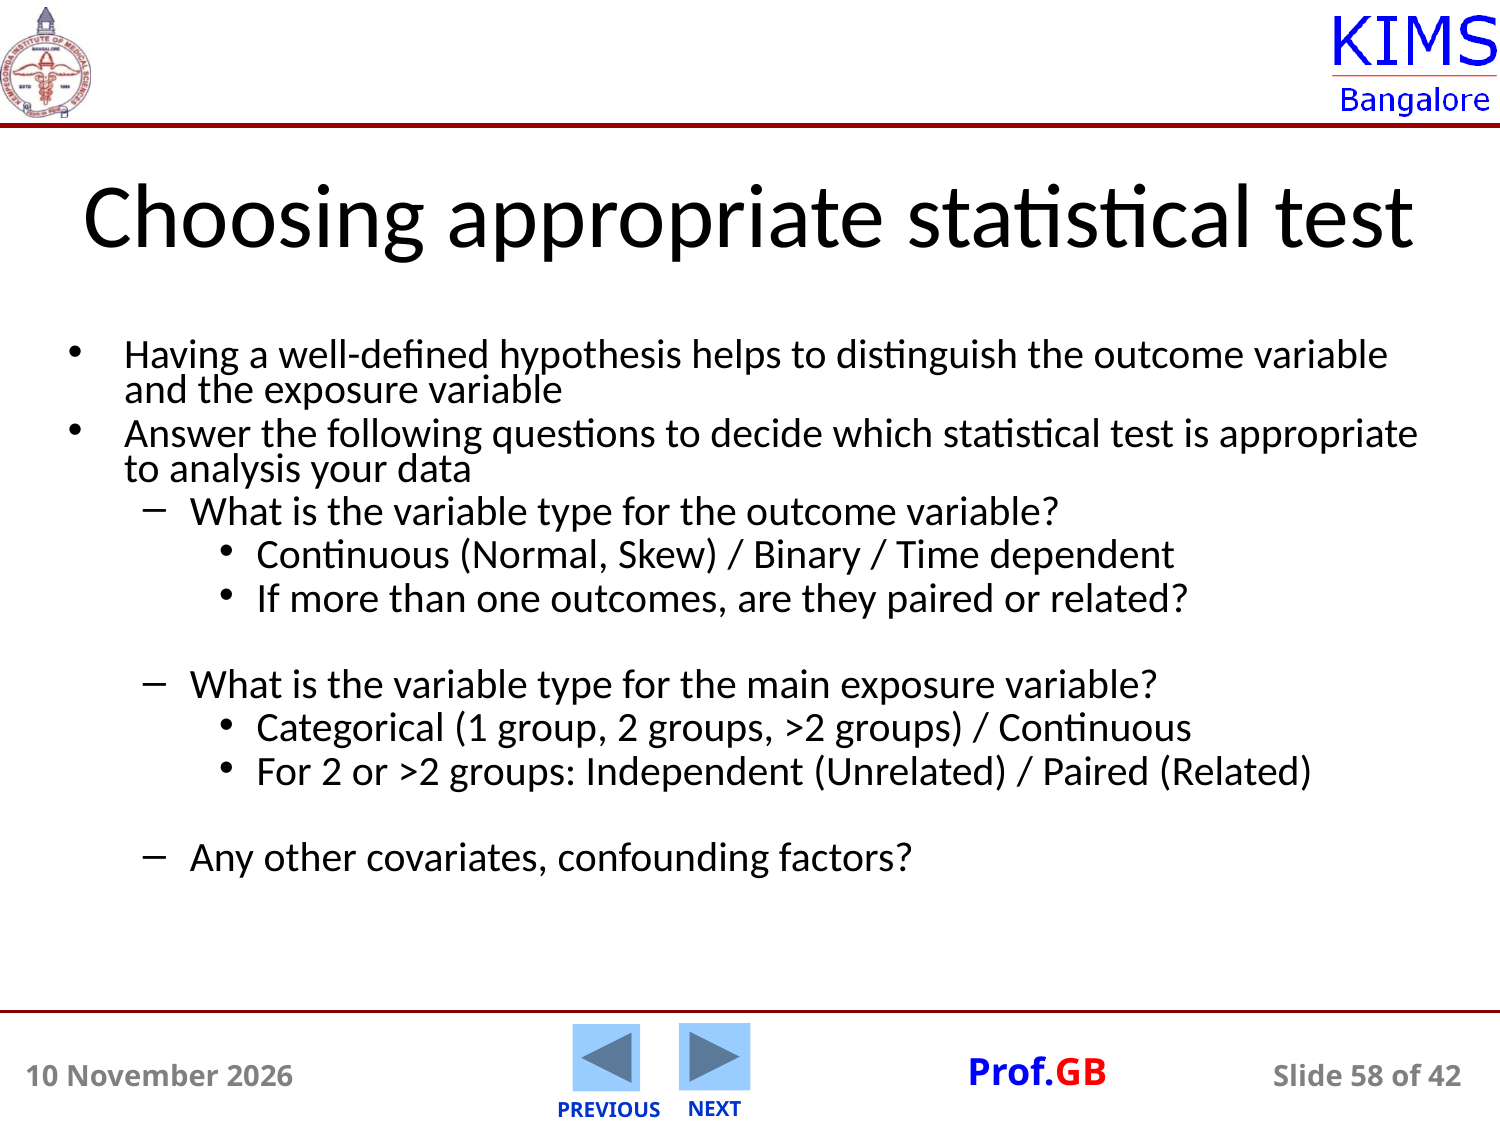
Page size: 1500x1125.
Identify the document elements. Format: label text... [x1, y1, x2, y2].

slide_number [10, 1051, 396, 1103]
picture [1330, 12, 1500, 118]
picture [0, 7, 91, 118]
text_box Choosing appropriate statistical test [53, 148, 1447, 256]
text_box Having a well-defined hypothesis helps to distinguish the outcome variable and the exposure variable Answer the following questions to decide which statistical test is appropriate to analysis your data What is the variable type for the outcome variable? Continuous (Normal, Skew) / Binary / Time dependent If more than one outcomes, are they paired or related? What is the variable type for the main exposure variable? Categorical (1 group, 2 groups, >2 groups) / Continuous For 2 or >2 groups: Independent (Unrelated) / Paired (Related) Any other covariates, confounding factors? [53, 333, 1447, 1006]
